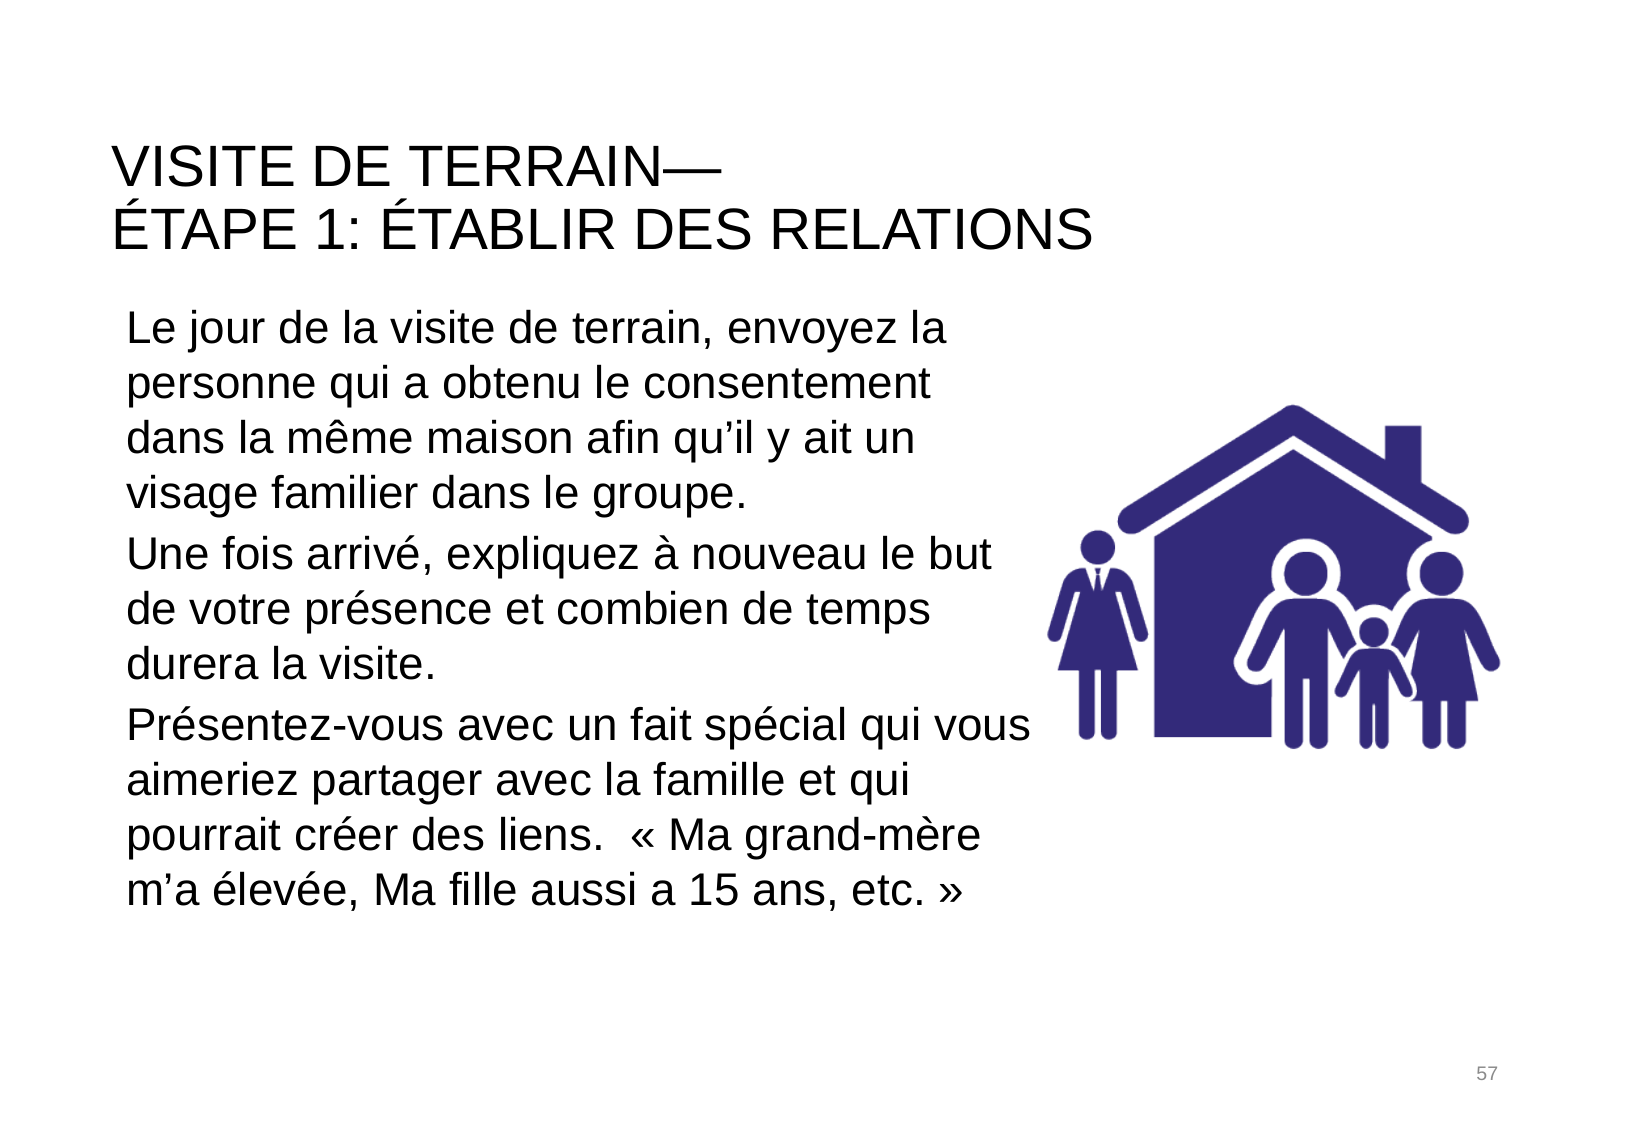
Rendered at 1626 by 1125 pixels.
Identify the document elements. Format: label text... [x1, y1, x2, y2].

picture [1017, 298, 1514, 1015]
list Le jour de la visite de terrain, envoyez la personne qui a obtenu le consentement dans la même maison afin qu’il y ait un visage familier dans le groupe. Une fois arrivé, expliquez à nouveau le but de votre présence et combien de temps durera la visite. Présentez-vous avec un fait spécial qui vous aimeriez partager avec la famille et qui pourrait créer des liens. « Ma grand-mère m’a élevée, Ma fille aussi a 15 ans, etc. » [111, 297, 1035, 1014]
title Visite de terrain— étape 1: établir des relations [111, 59, 1514, 270]
slide_number 57 [1147, 1042, 1514, 1103]
